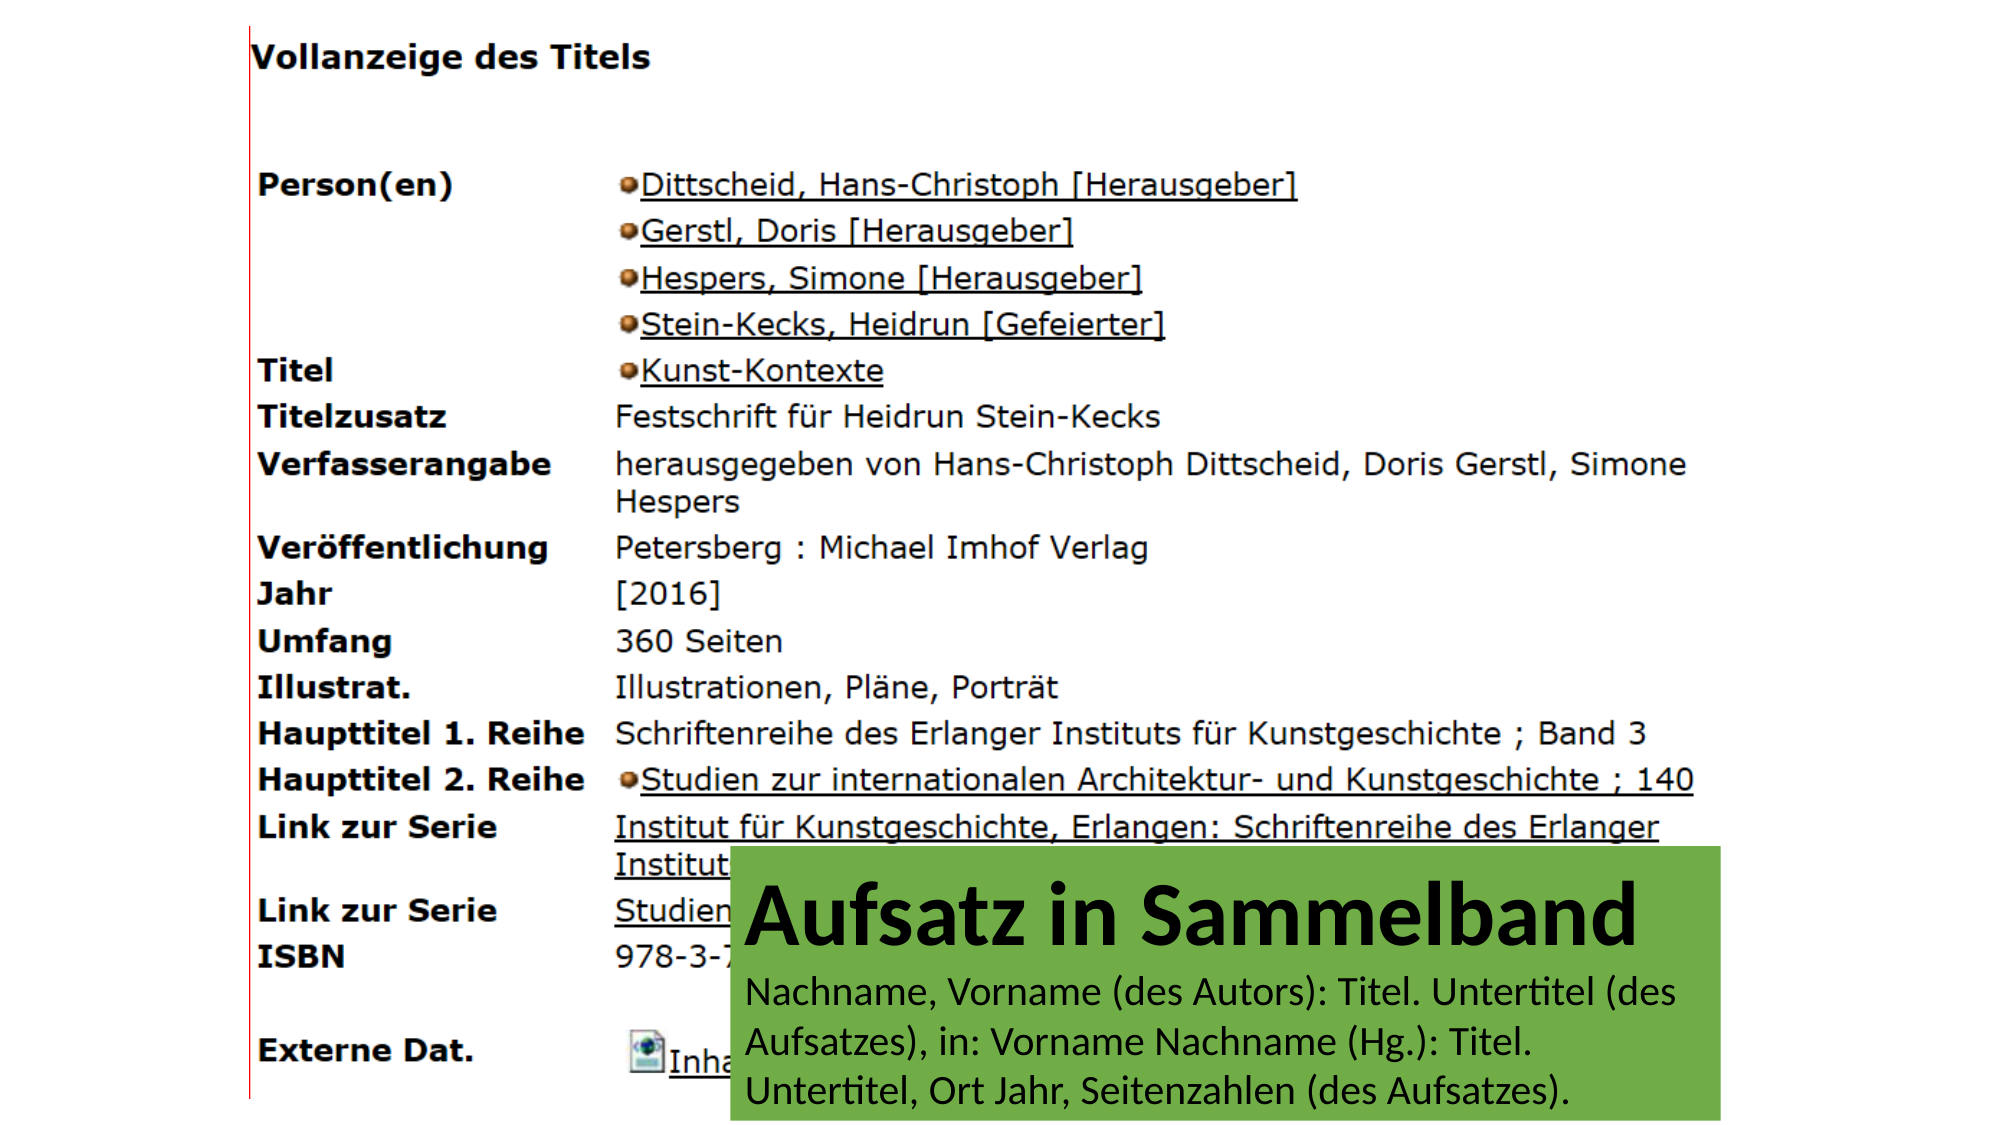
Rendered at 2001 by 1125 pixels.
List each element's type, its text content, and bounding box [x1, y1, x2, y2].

picture [249, 26, 1750, 1099]
text_box Aufsatz in Sammelband Nachname, Vorname (des Autors): Titel. Untertitel (des Aufsatzes), in: Vorname Nachname (Hg.): Titel. Untertitel, Ort Jahr, Seitenzahlen (des Aufsatzes). [730, 1099, 1721, 1121]
